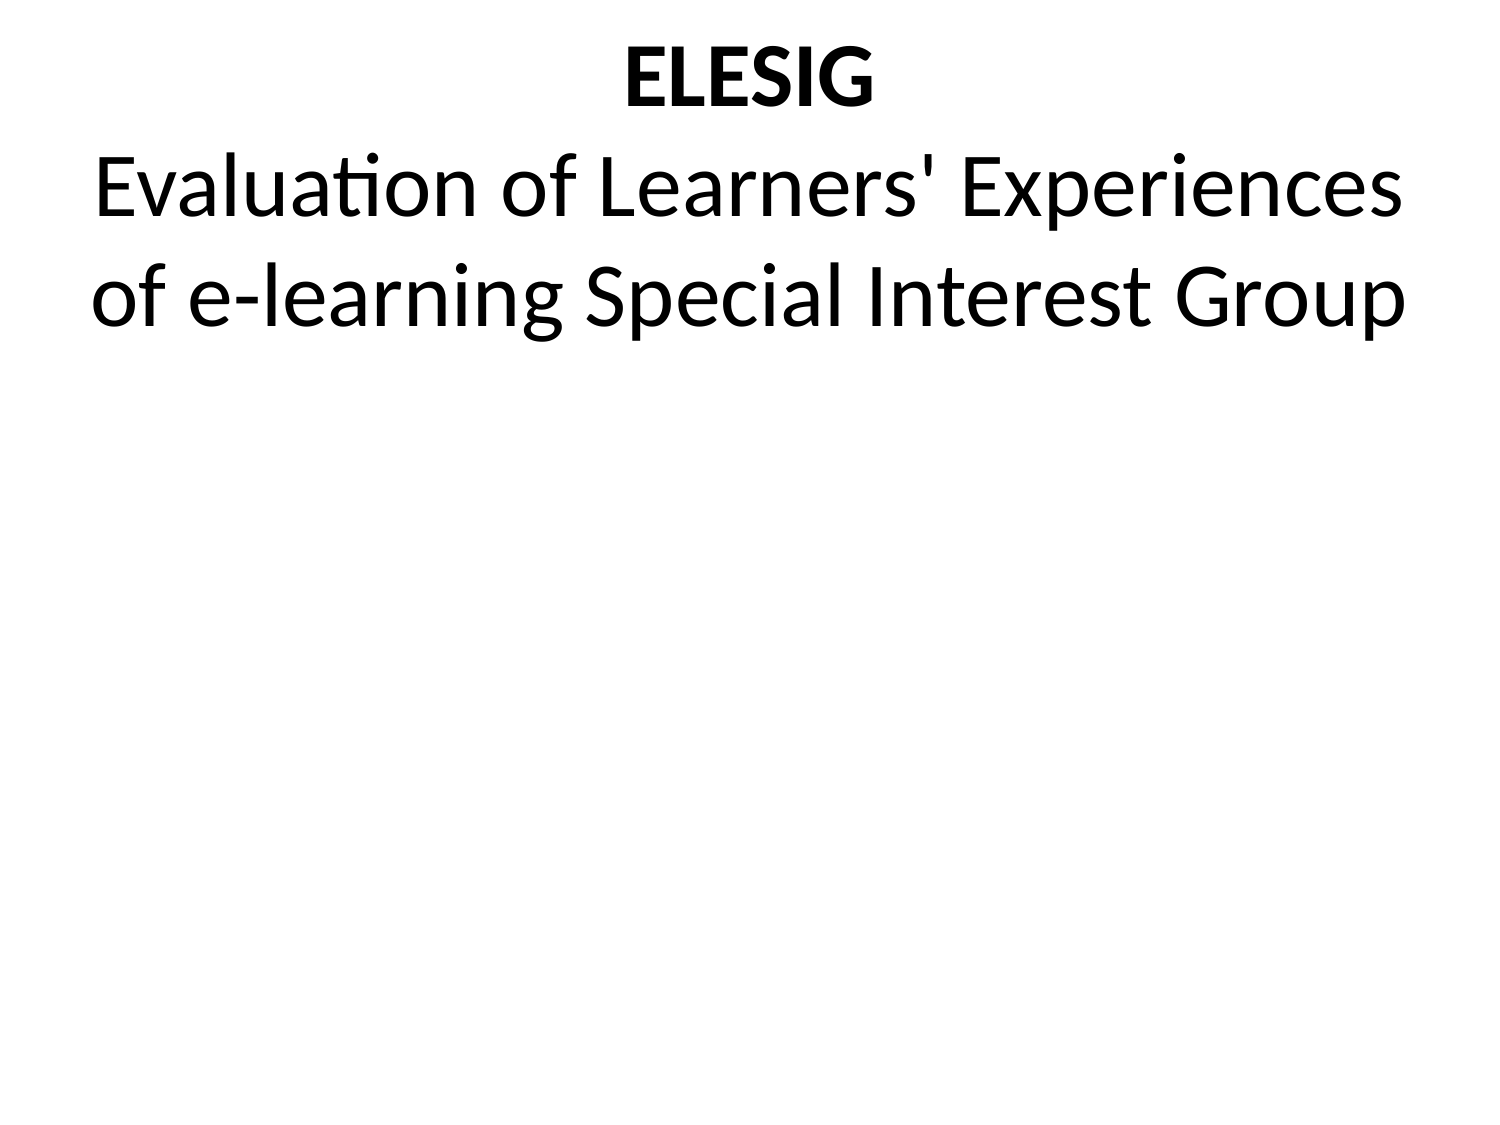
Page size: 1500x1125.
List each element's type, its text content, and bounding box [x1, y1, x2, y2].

title ELESIG Evaluation of Learners' Experiences of e-learning Special Interest Group [74, 140, 1426, 329]
